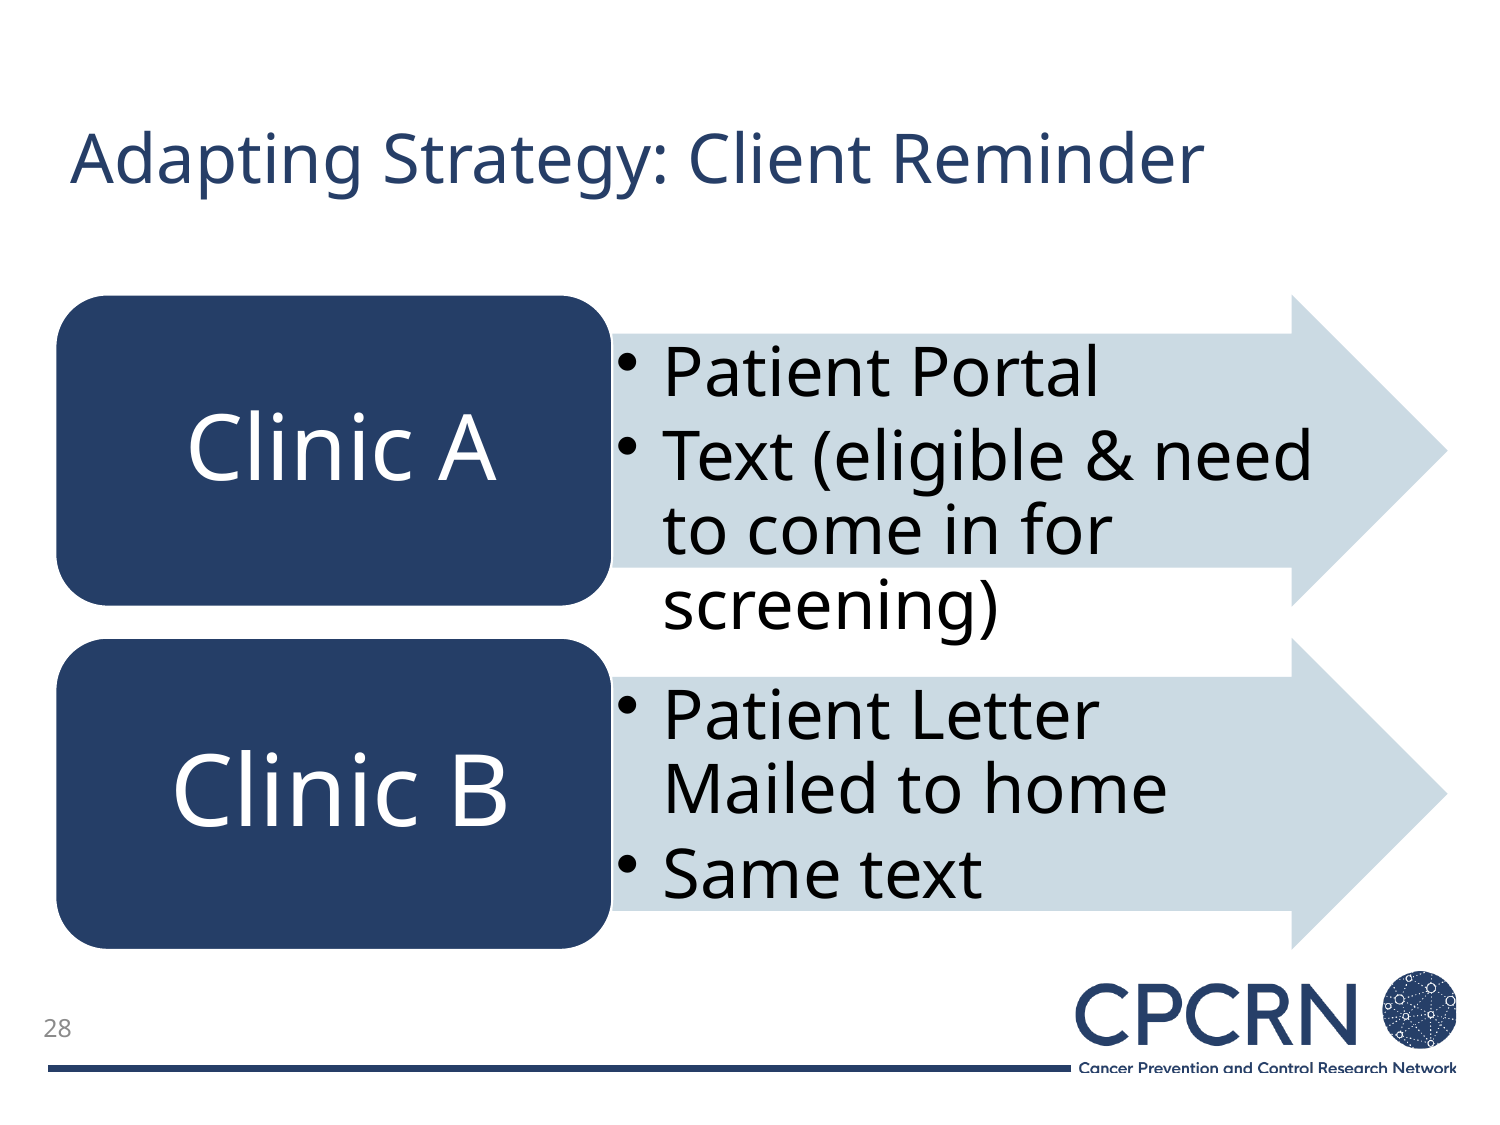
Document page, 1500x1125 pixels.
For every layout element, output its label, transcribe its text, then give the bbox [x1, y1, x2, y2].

slide_number 28 [28, 999, 379, 1060]
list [55, 294, 1448, 950]
title Adapting Strategy: Client Reminder [55, 65, 1405, 259]
